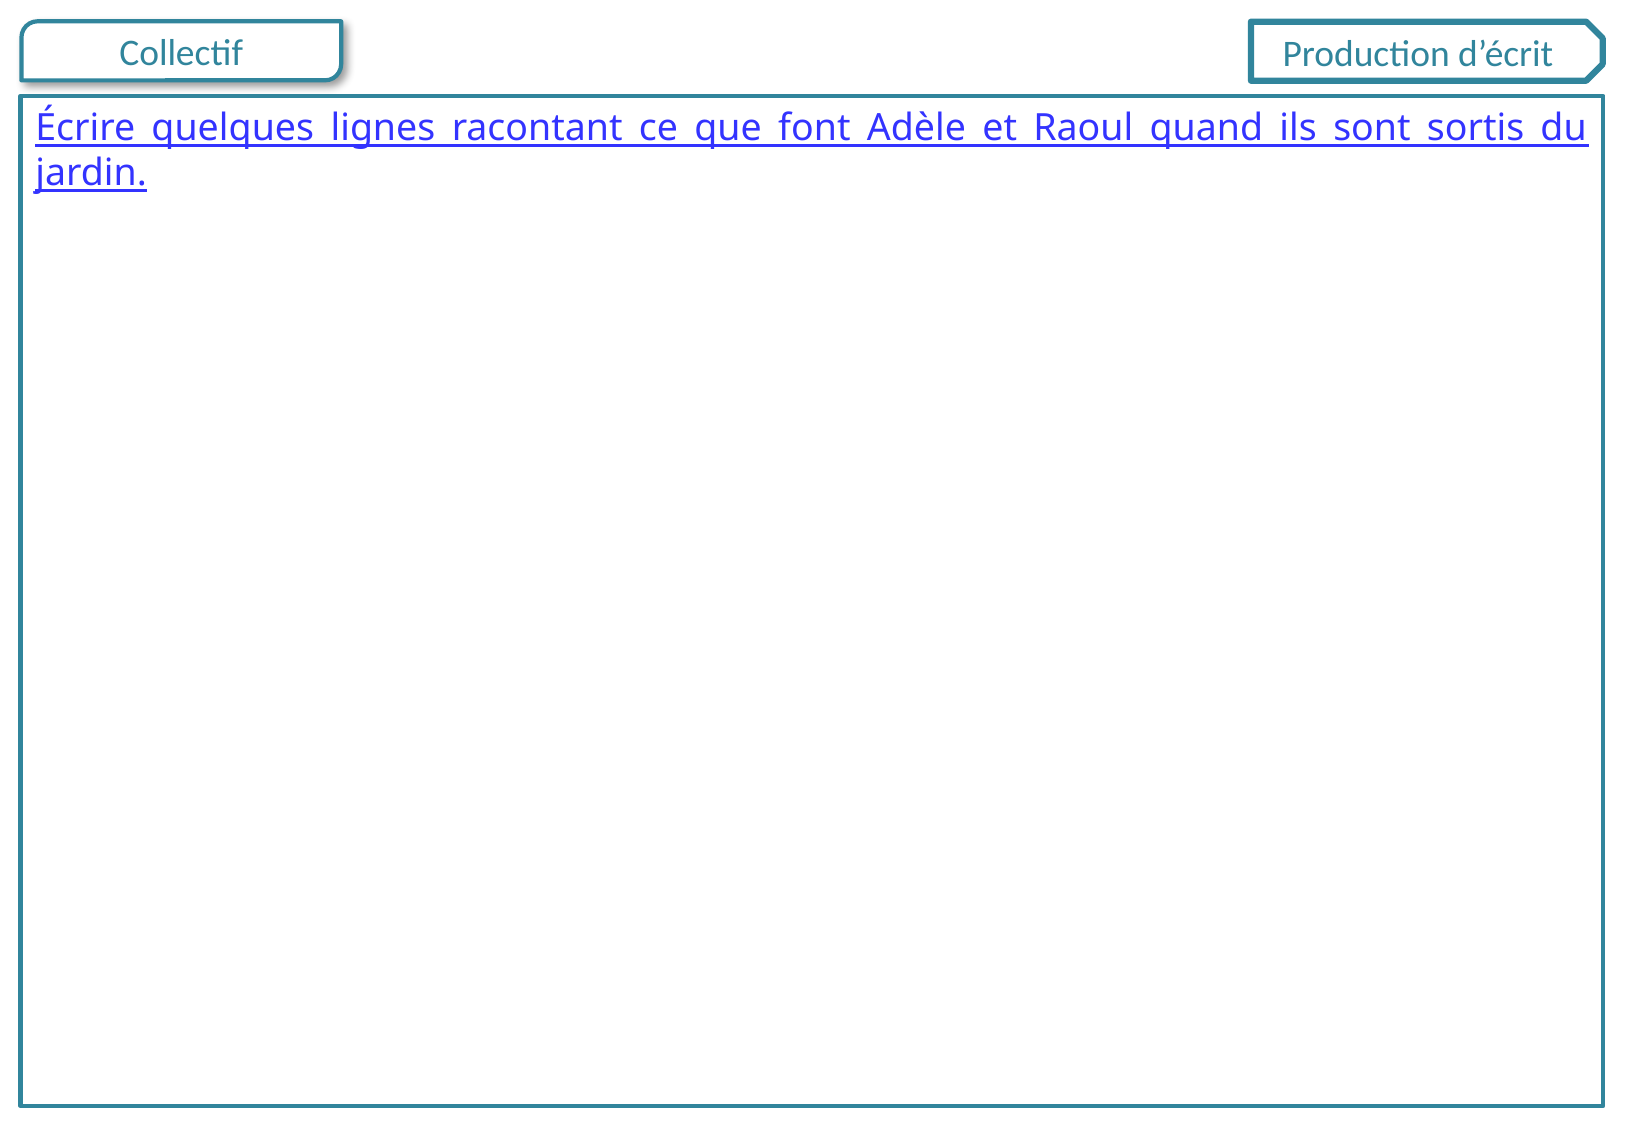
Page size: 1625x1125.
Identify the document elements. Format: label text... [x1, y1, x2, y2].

list Écrire quelques lignes racontant ce que font Adèle et Raoul quand ils sont sortis du jardin. [18, 94, 1605, 1108]
list Production d’écrit [1251, 21, 1585, 81]
